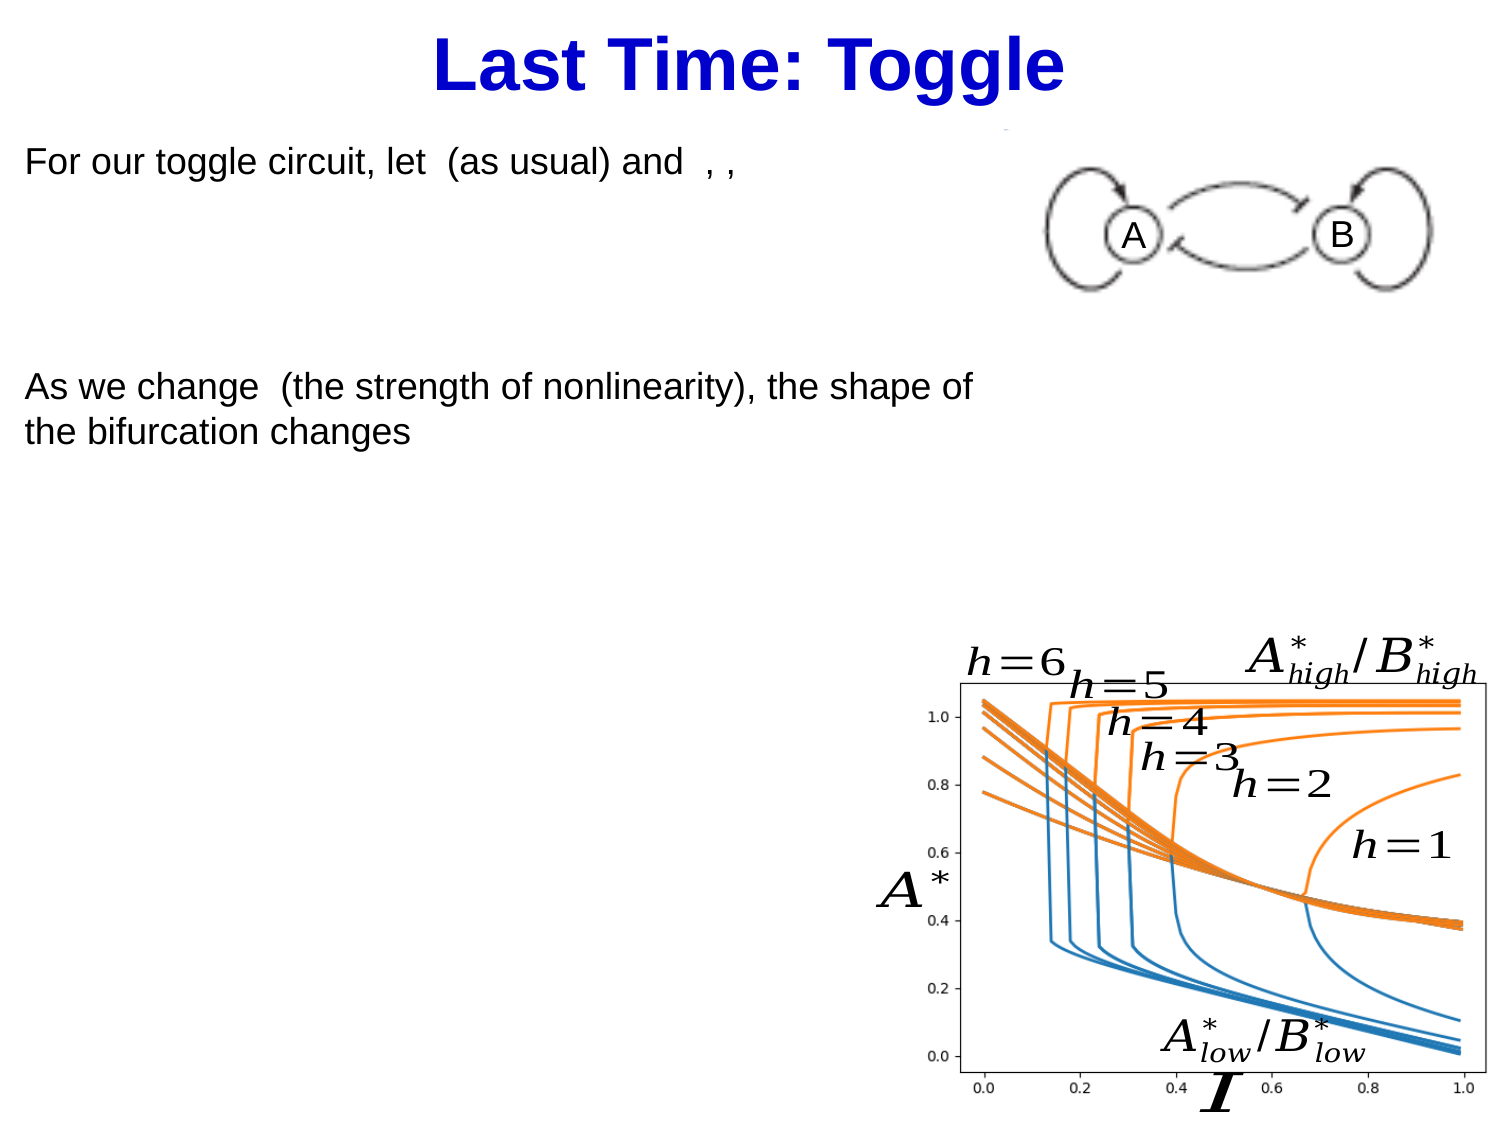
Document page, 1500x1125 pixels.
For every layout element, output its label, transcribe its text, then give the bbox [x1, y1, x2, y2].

title Last Time: Toggle [0, 0, 1500, 130]
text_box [872, 624, 1500, 1125]
picture [1003, 129, 1452, 326]
